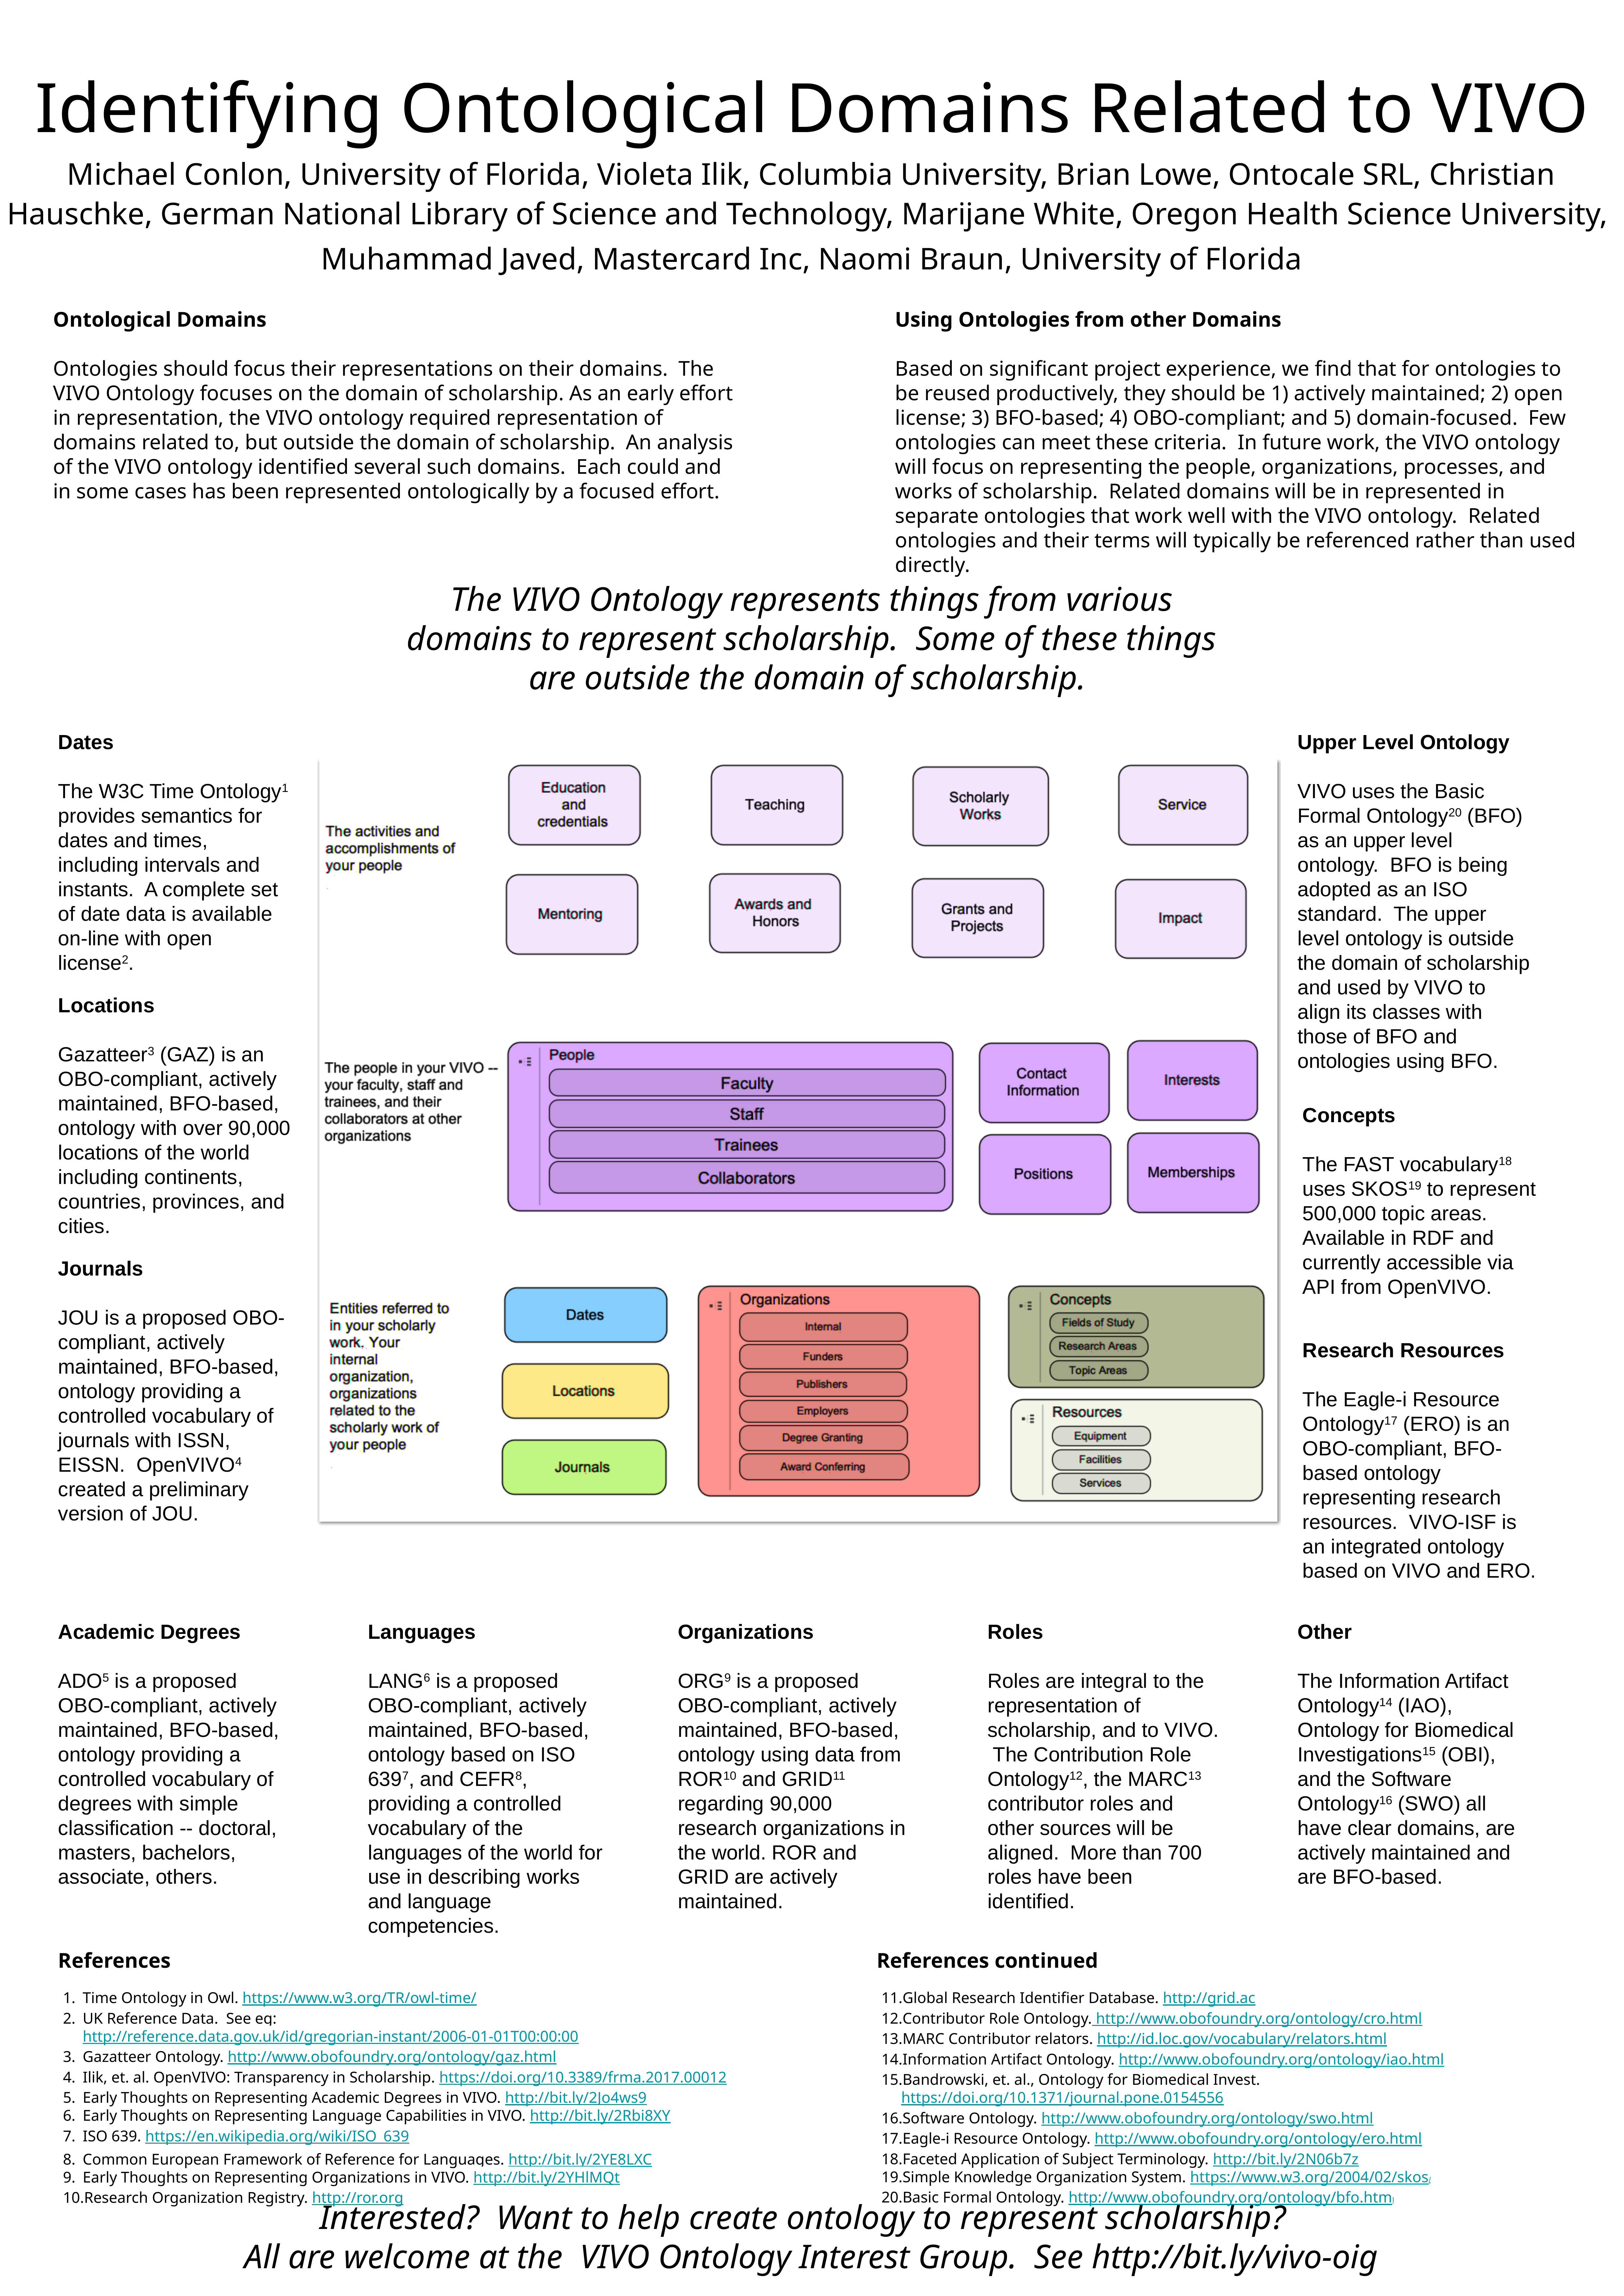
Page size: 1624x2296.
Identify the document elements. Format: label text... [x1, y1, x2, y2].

text_box References continued Global Research Identifier Database. http://grid.ac Contributor Role Ontology. http://www.obofoundry.org/ontology/cro.html MARC Contributor relators. http://id.loc.gov/vocabulary/relators.html Information Artifact Ontology. http://www.obofoundry.org/ontology/iao.html Bandrowski, et. al., Ontology for Biomedical Invest. https://doi.org/10.1371/journal.pone.0154556 Software Ontology. http://www.obofoundry.org/ontology/swo.html Eagle-i Resource Ontology. http://www.obofoundry.org/ontology/ero.html Faceted Application of Subject Terminology. http://bit.ly/2N06b7z Simple Knowledge Organization System. https://www.w3.org/2004/02/skos/ Basic Formal Ontology. http://www.obofoundry.org/ontology/bfo.html [872, 1943, 1571, 2163]
text_box The VIVO Ontology represents things from various domains to represent scholarship. Some of these things are outside the domain of scholarship. [399, 573, 1225, 708]
text_box Journals JOU is a proposed OBO-compliant, actively maintained, BFO-based, ontology providing a controlled vocabulary of journals with ISSN, EISSN. OpenVIVO4 created a preliminary version of JOU. [53, 1250, 299, 1531]
text_box Dates The W3C Time Ontology1 provides semantics for dates and times, including intervals and instants. A complete set of date data is available on-line with open license2. [53, 724, 299, 987]
text_box References Time Ontology in Owl. https://www.w3.org/TR/owl-time/ UK Reference Data. See eg: http://reference.data.gov.uk/id/gregorian-instant/2006-01-01T00:00:00 Gazatteer Ontology. http://www.obofoundry.org/ontology/gaz.html Ilik, et. al. OpenVIVO: Transparency in Scholarship. https://doi.org/10.3389/frma.2017.00012 Early Thoughts on Representing Academic Degrees in VIVO. http://bit.ly/2Jo4ws9 Early Thoughts on Representing Language Capabilities in VIVO. http://bit.ly/2Rbi8XY ISO 639. https://en.wikipedia.org/wiki/ISO_639 Common European Framework of Reference for Languages. http://bit.ly/2YE8LXC Early Thoughts on Representing Organizations in VIVO. http://bit.ly/2YHlMQt Research Organization Registry. http://ror.org [53, 1943, 752, 2163]
text_box Other The Information Artifact Ontology14 (IAO), Ontology for Biomedical Investigations15 (OBI), and the Software Ontology16 (SWO) all have clear domains, are actively maintained and are BFO-based. [1292, 1614, 1538, 1910]
text_box Upper Level Ontology VIVO uses the Basic Formal Ontology20 (BFO) as an upper level ontology. BFO is being adopted as an ISO standard. The upper level ontology is outside the domain of scholarship and used by VIVO to align its classes with those of BFO and ontologies using BFO. [1292, 724, 1538, 1088]
text_box Ontological Domains Ontologies should focus their representations on their domains. The VIVO Ontology focuses on the domain of scholarship. As an early effort in representation, the VIVO ontology required representation of domains related to, but outside the domain of scholarship. An analysis of the VIVO ontology identified several such domains. Each could and in some cases has been represented ontologically by a focused effort. [48, 301, 747, 540]
text_box Academic Degrees ADO5 is a proposed OBO-compliant, actively maintained, BFO-based, ontology providing a controlled vocabulary of degrees with simple classification -- doctoral, masters, bachelors, associate, others. [53, 1614, 299, 1894]
text_box Locations Gazatteer3 (GAZ) is an OBO-compliant, actively maintained, BFO-based, ontology with over 90,000 locations of the world including continents, countries, provinces, and cities. [53, 987, 299, 1250]
picture [319, 758, 1278, 1522]
text_box Concepts The FAST vocabulary18 uses SKOS19 to represent 500,000 topic areas. Available in RDF and currently accessible via API from OpenVIVO. [1298, 1097, 1544, 1332]
text_box Interested? Want to help create ontology to represent scholarship? All are welcome at the VIVO Ontology Interest Group. See http://bit.ly/vivo-oig [0, 2191, 1624, 2280]
text_box Identifying Ontological Domains Related to VIVO Michael Conlon, University of Florida, Violeta Ilik, Columbia University, Brian Lowe, Ontocale SRL, Christian Hauschke, German National Library of Science and Technology, Marijane White, Oregon Health Science University, Muhammad Javed, Mastercard Inc, Naomi Braun, University of Florida [0, 51, 1624, 145]
text_box Organizations ORG9 is a proposed OBO-compliant, actively maintained, BFO-based, ontology using data from ROR10 and GRID11 regarding 90,000 research organizations in the world. ROR and GRID are actively maintained. [673, 1614, 919, 1894]
text_box Using Ontologies from other Domains Based on significant project experience, we find that for ontologies to be reused productively, they should be 1) actively maintained; 2) open license; 3) BFO-based; 4) OBO-compliant; and 5) domain-focused. Few ontologies can meet these criteria. In future work, the VIVO ontology will focus on representing the people, organizations, processes, and works of scholarship. Related domains will be in represented in separate ontologies that work well with the VIVO ontology. Related ontologies and their terms will typically be referenced rather than used directly. [890, 301, 1589, 540]
text_box Languages LANG6 is a proposed OBO-compliant, actively maintained, BFO-based, ontology based on ISO 6397, and CEFR8, providing a controlled vocabulary of the languages of the world for use in describing works and language competencies. [363, 1614, 609, 1894]
text_box Roles Roles are integral to the representation of scholarship, and to VIVO. The Contribution Role Ontology12, the MARC13 contributor roles and other sources will be aligned. More than 700 roles have been identified. [983, 1614, 1229, 1910]
text_box Research Resources The Eagle-i Resource Ontology17 (ERO) is an OBO-compliant, BFO-based ontology representing research resources. VIVO-ISF is an integrated ontology based on VIVO and ERO. [1298, 1332, 1544, 1595]
